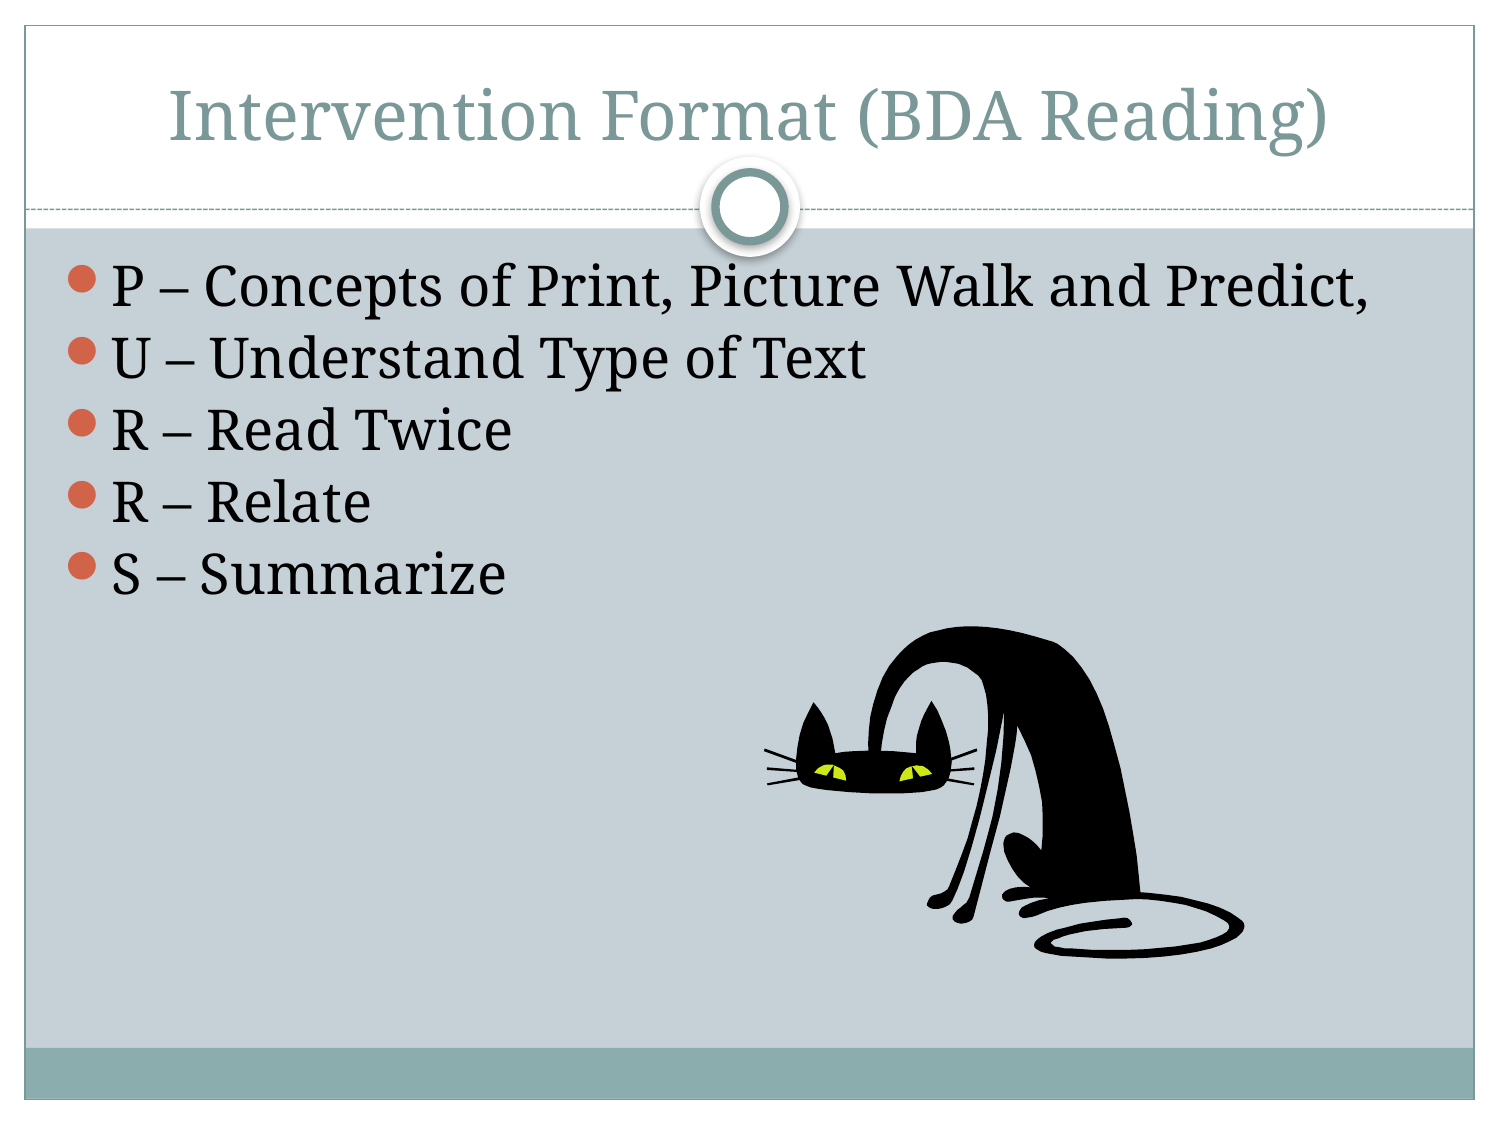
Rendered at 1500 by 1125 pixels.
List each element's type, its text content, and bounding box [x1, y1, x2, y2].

picture [762, 624, 1246, 961]
title Intervention Format (BDA Reading) [49, 37, 1450, 162]
list P – Concepts of Print, Picture Walk and Predict, U – Understand Type of Text R – Read Twice R – Relate S – Summarize [49, 250, 1445, 1001]
